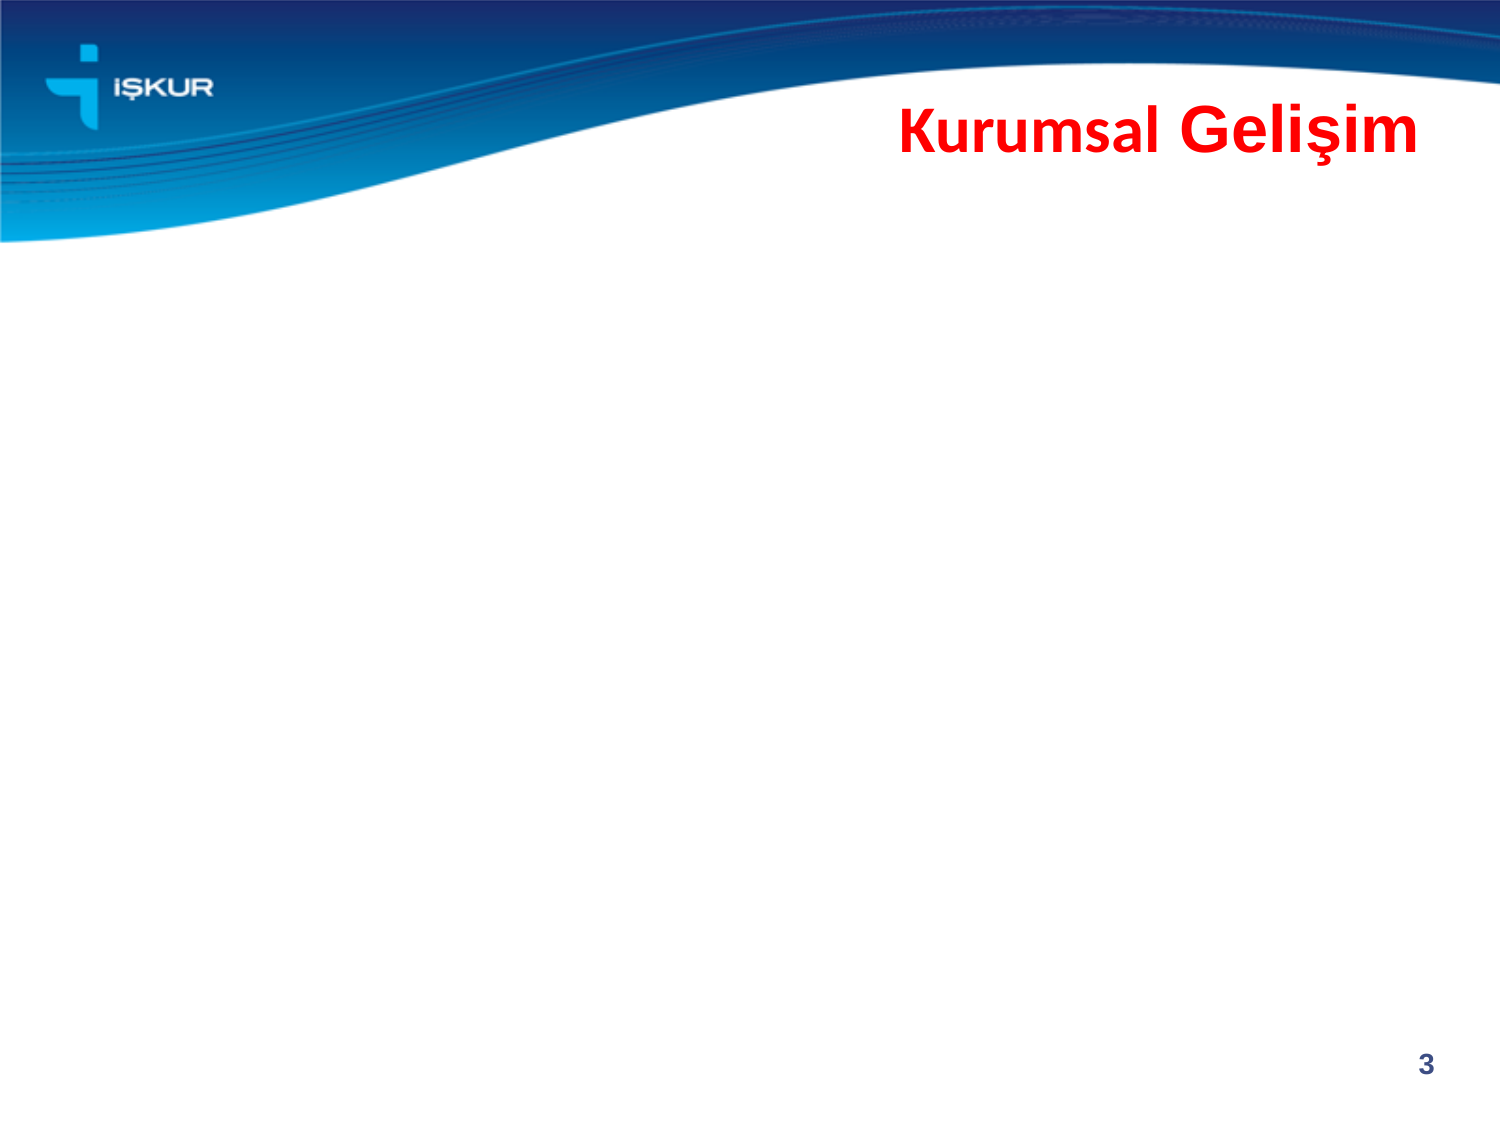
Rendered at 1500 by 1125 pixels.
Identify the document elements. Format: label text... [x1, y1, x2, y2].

picture [0, 0, 1500, 1125]
slide_number 3 [1364, 1037, 1451, 1113]
text_box Kurumsal Gelişim [839, 100, 1481, 172]
